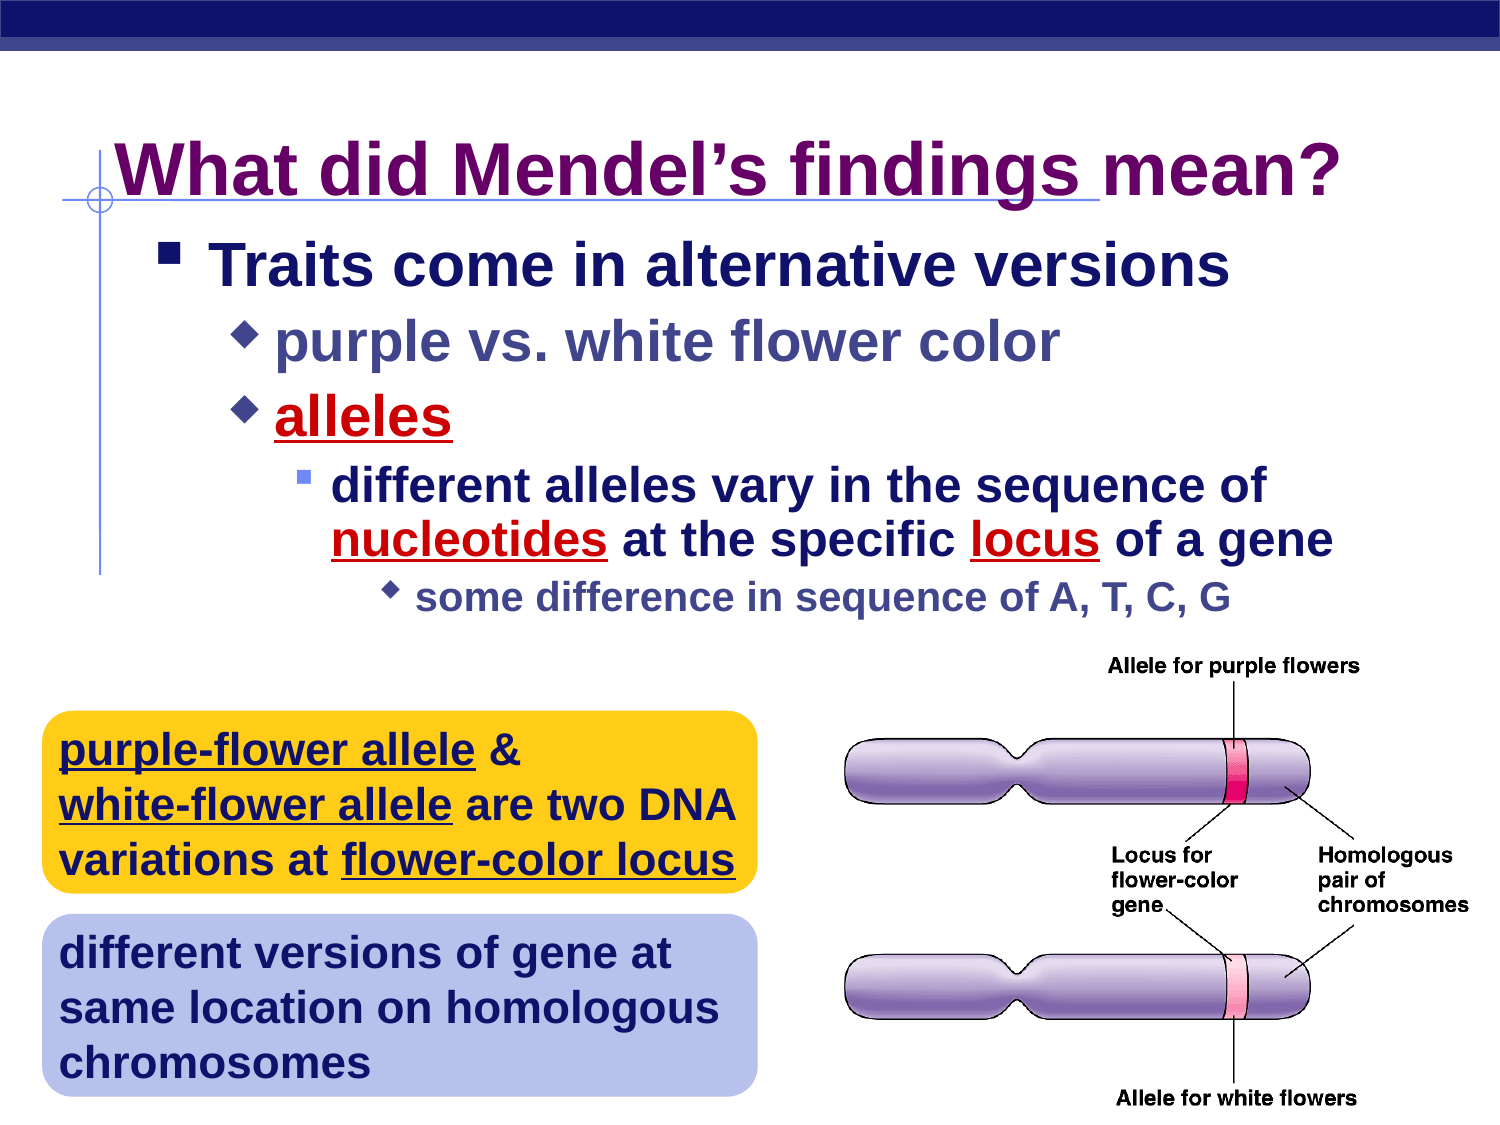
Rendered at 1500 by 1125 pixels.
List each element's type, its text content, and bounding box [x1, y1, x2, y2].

list Traits come in alternative versions purple vs. white flower color alleles different alleles vary in the sequence of nucleotides at the specific locus of a gene some difference in sequence of A, T, C, G [137, 224, 1413, 650]
title What did Mendel’s findings mean? [99, 112, 1375, 238]
text_box purple-flower allele & white-flower allele are two DNA variations at flower-color locus [42, 710, 758, 894]
text_box different versions of gene at same location on homologous chromosomes [42, 913, 758, 1097]
picture [837, 649, 1476, 1113]
